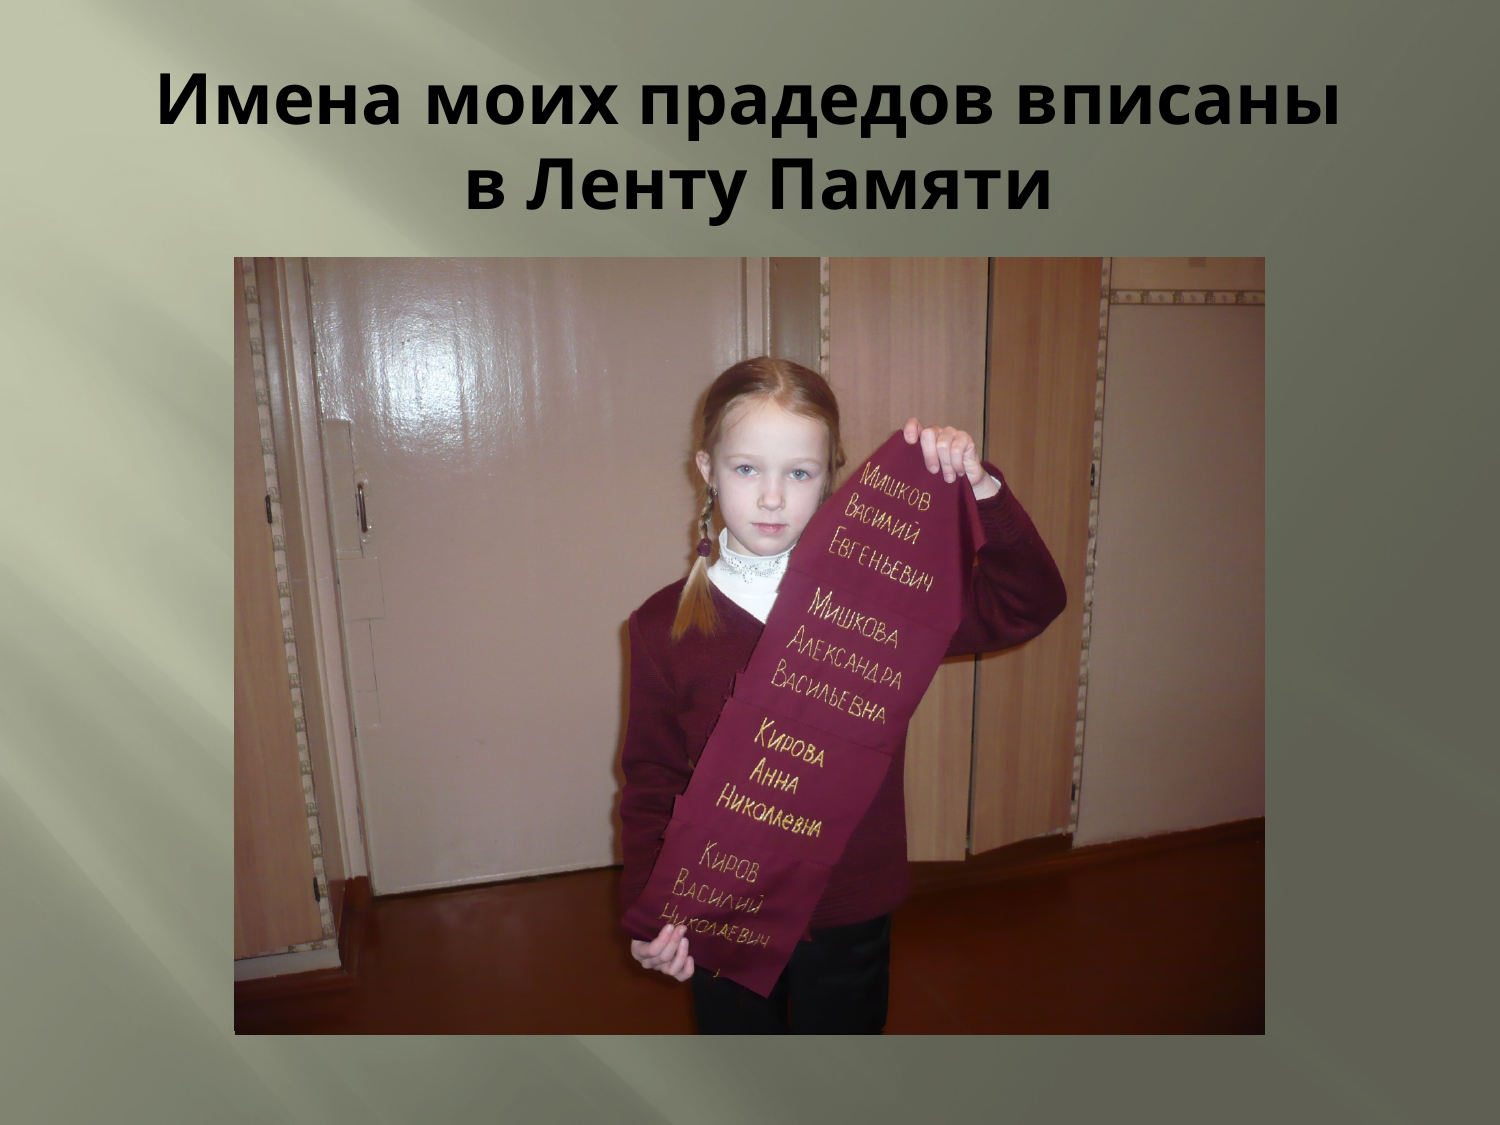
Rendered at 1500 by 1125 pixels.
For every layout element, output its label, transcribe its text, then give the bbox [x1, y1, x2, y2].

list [234, 1031, 243, 1036]
picture [234, 257, 1265, 1031]
title Имена моих прадедов вписаны в Ленту Памяти [75, 45, 1425, 233]
